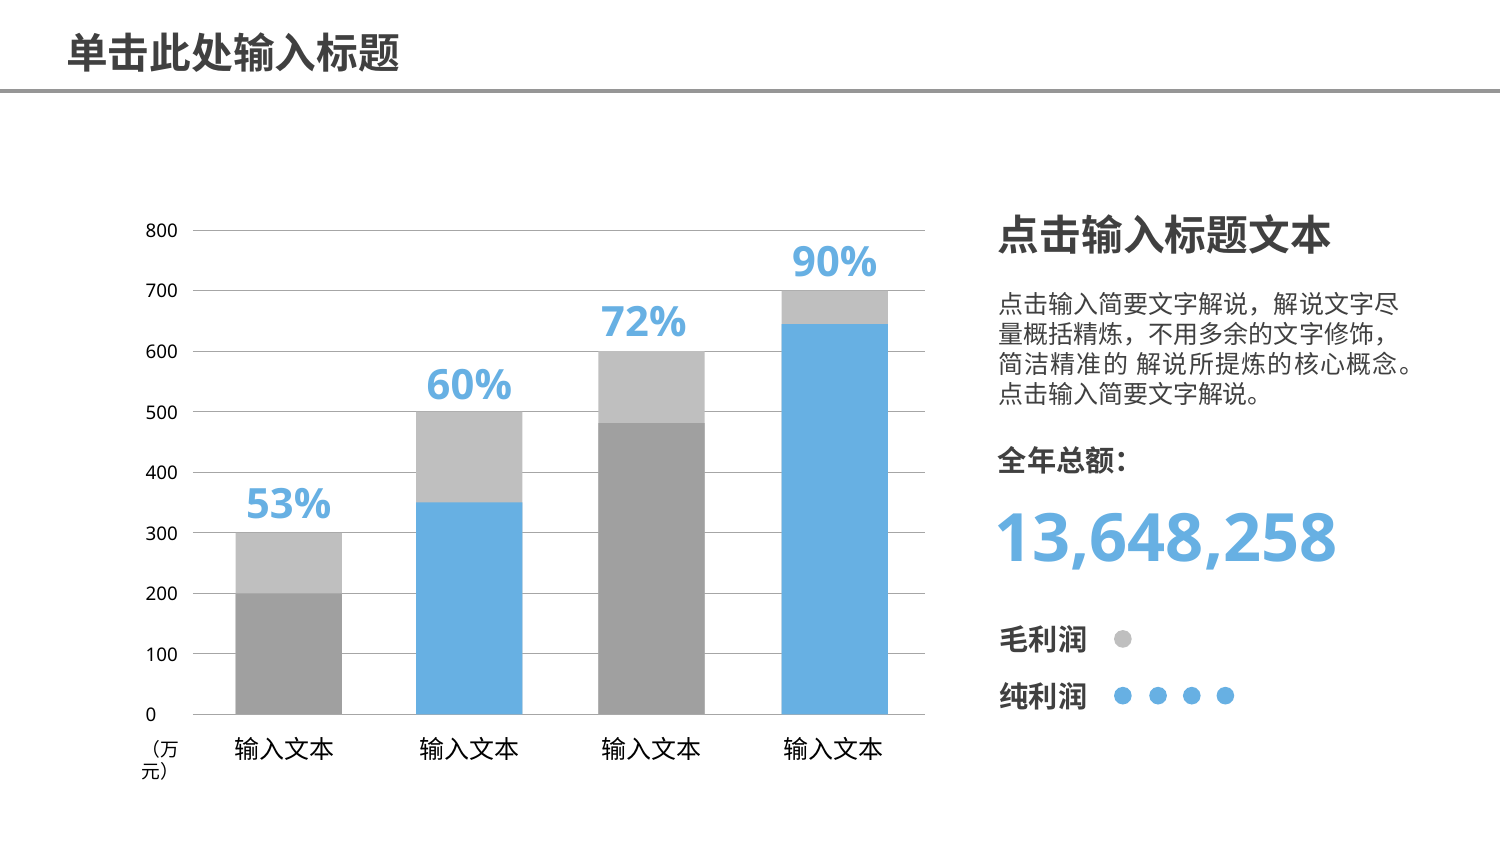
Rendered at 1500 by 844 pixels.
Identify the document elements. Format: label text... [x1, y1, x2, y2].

text_box 单击此处输入标题 [51, 9, 443, 85]
text_box 200 [145, 581, 182, 605]
text_box 700 [145, 278, 182, 301]
text_box 毛利润 [999, 621, 1104, 657]
text_box 100 [145, 642, 182, 666]
text_box 400 [145, 460, 182, 484]
text_box 13,648,258 [994, 494, 1368, 575]
text_box 点击输入标题文本 [997, 209, 1336, 260]
text_box 0 [145, 703, 182, 726]
text_box [1180, 684, 1203, 707]
text_box 输入文本 [203, 726, 366, 772]
text_box [1147, 684, 1169, 707]
text_box [1214, 684, 1237, 707]
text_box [192, 229, 926, 715]
text_box （万元） [117, 729, 204, 790]
text_box 全年总额： [997, 442, 1235, 478]
text_box 点击输入简要文字解说，解说文字尽量概括精炼，不用多余的文字修饰，简洁精准的 解说所提炼的核心概念。点击输入简要文字解说。 [998, 288, 1400, 409]
text_box 输入文本 [752, 726, 915, 772]
text_box 纯利润 [999, 678, 1104, 714]
text_box 800 [145, 218, 182, 242]
text_box 输入文本 [570, 726, 733, 772]
text_box [1111, 628, 1134, 650]
text_box 600 [145, 339, 182, 363]
text_box 500 [145, 400, 182, 423]
text_box [1111, 684, 1134, 707]
text_box 输入文本 [388, 726, 551, 772]
text_box 300 [145, 521, 182, 544]
